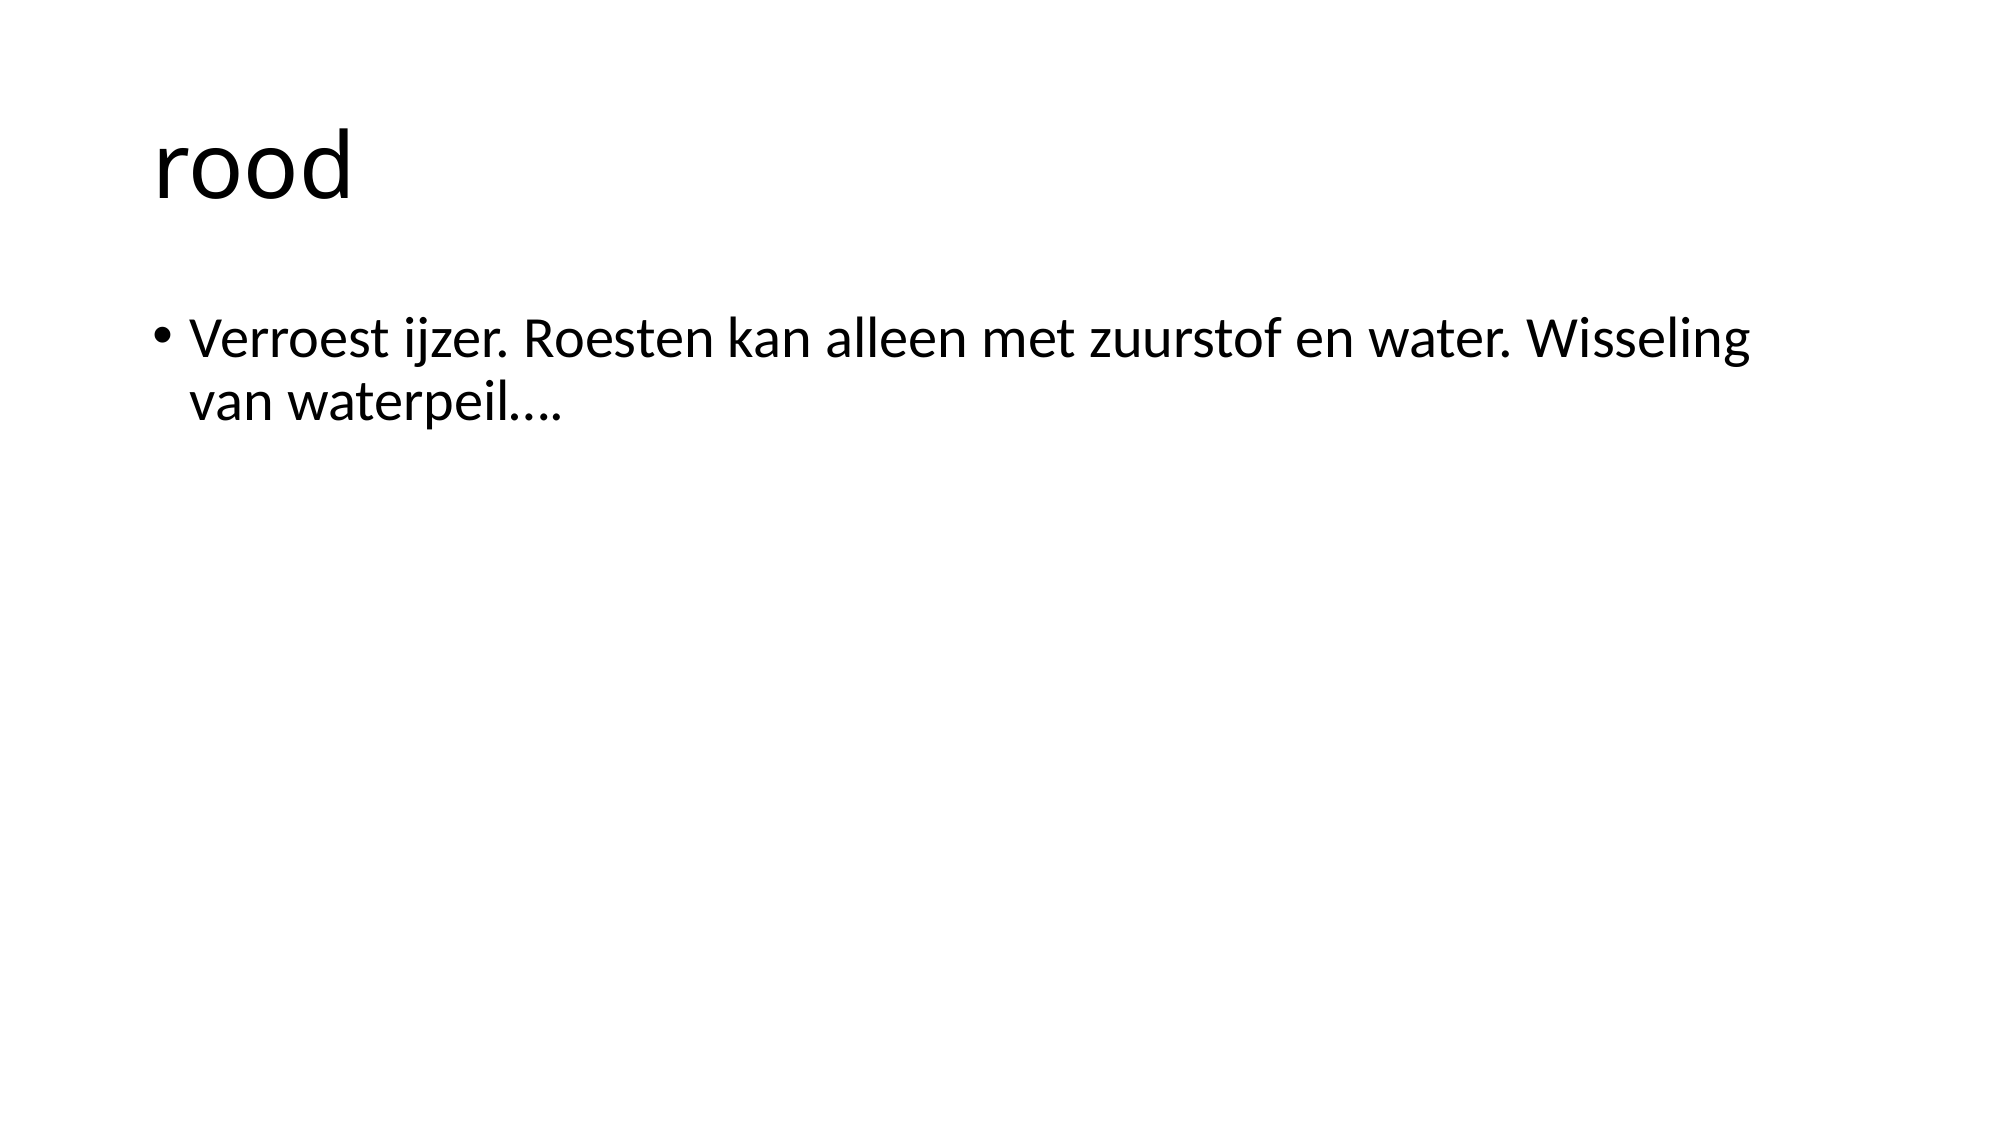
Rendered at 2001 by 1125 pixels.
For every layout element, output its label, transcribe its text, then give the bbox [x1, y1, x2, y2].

title rood [137, 59, 1863, 278]
list Verroest ijzer. Roesten kan alleen met zuurstof en water. Wisseling van waterpeil…. [137, 299, 1863, 1014]
